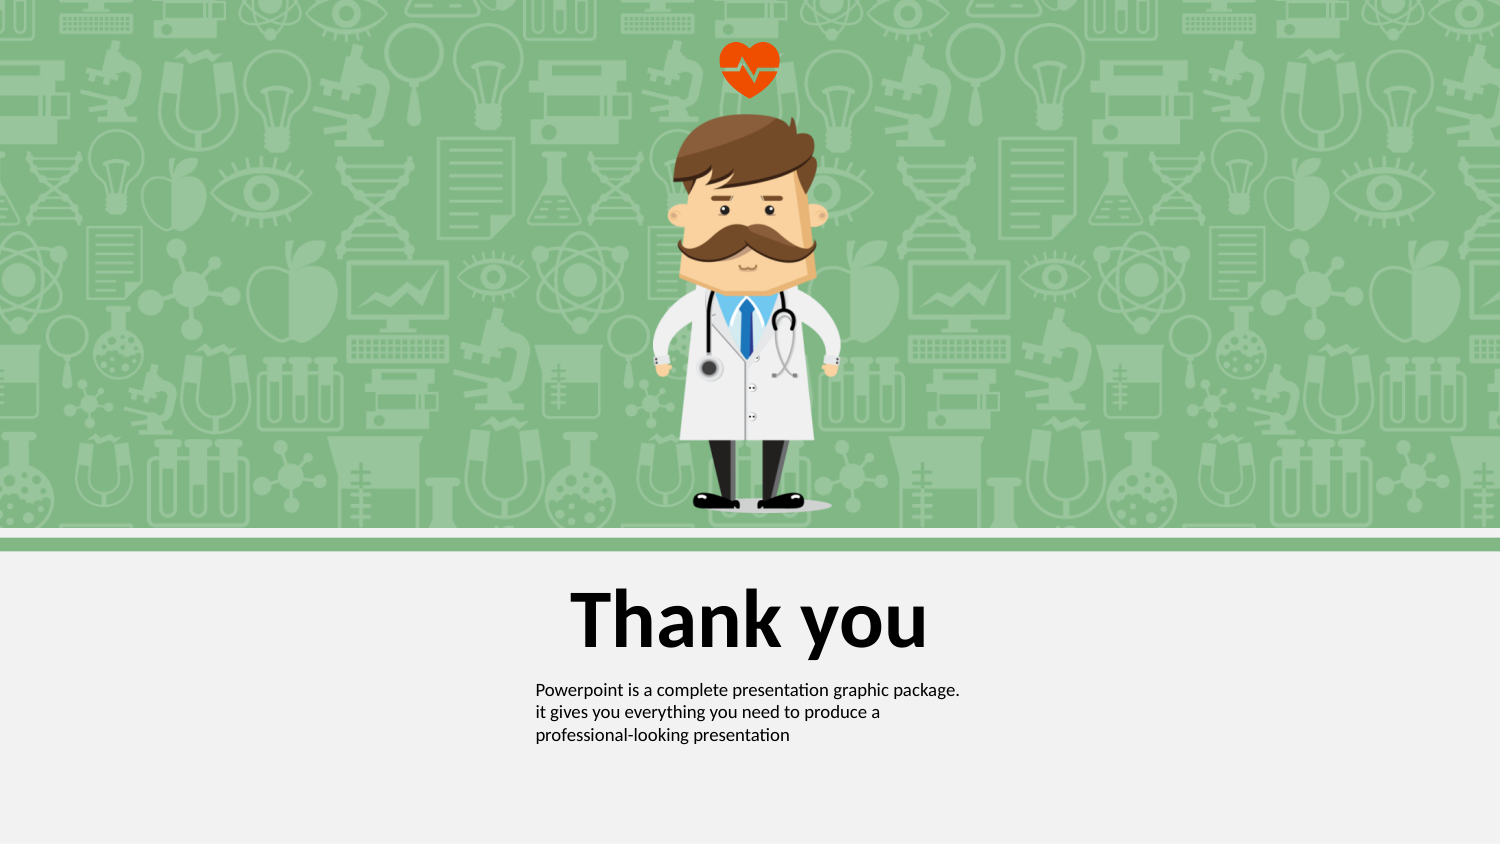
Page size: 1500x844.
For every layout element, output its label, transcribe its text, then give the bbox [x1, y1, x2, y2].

text_box Powerpoint is a complete presentation graphic package. it gives you everything you need to produce a professional-looking presentation [535, 677, 965, 746]
list Thank you [330, 583, 1170, 671]
picture [0, 0, 1500, 528]
